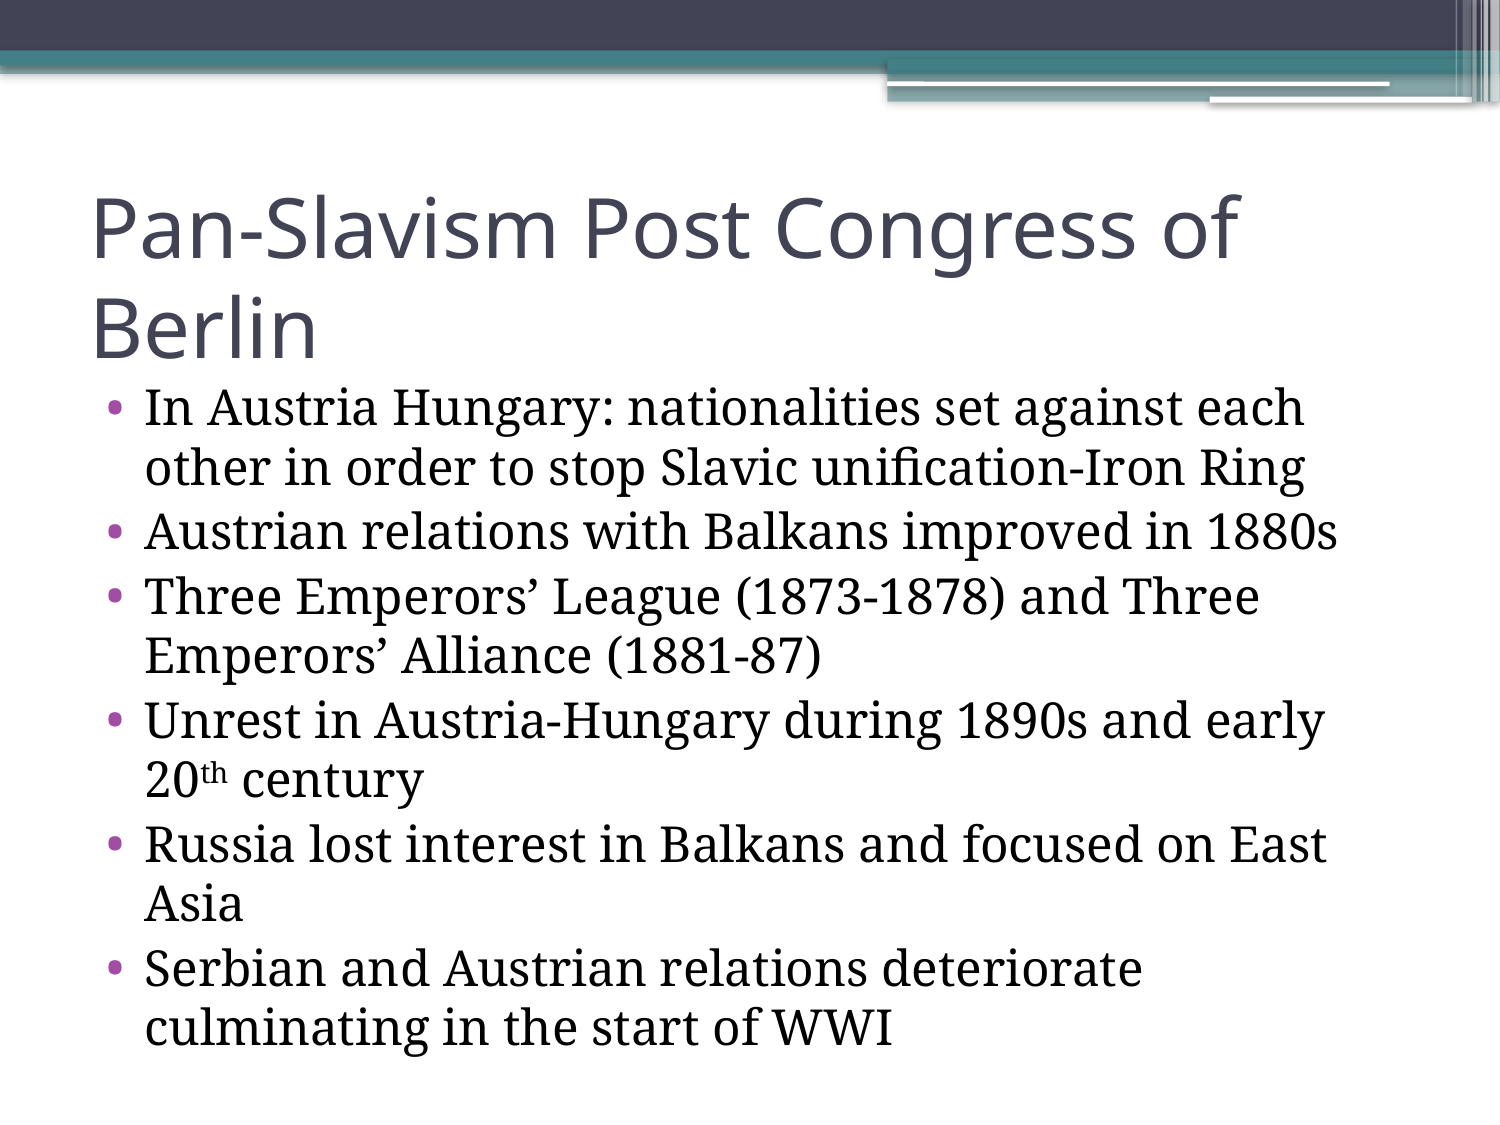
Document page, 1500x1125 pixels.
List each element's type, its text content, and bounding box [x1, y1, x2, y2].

title Pan-Slavism Post Congress of Berlin [75, 187, 1425, 363]
list In Austria Hungary: nationalities set against each other in order to stop Slavic unification-Iron Ring Austrian relations with Balkans improved in 1880s Three Emperors’ League (1873-1878) and Three Emperors’ Alliance (1881-87) Unrest in Austria-Hungary during 1890s and early 20th century Russia lost interest in Balkans and focused on East Asia Serbian and Austrian relations deteriorate culminating in the start of WWI [75, 368, 1425, 1079]
